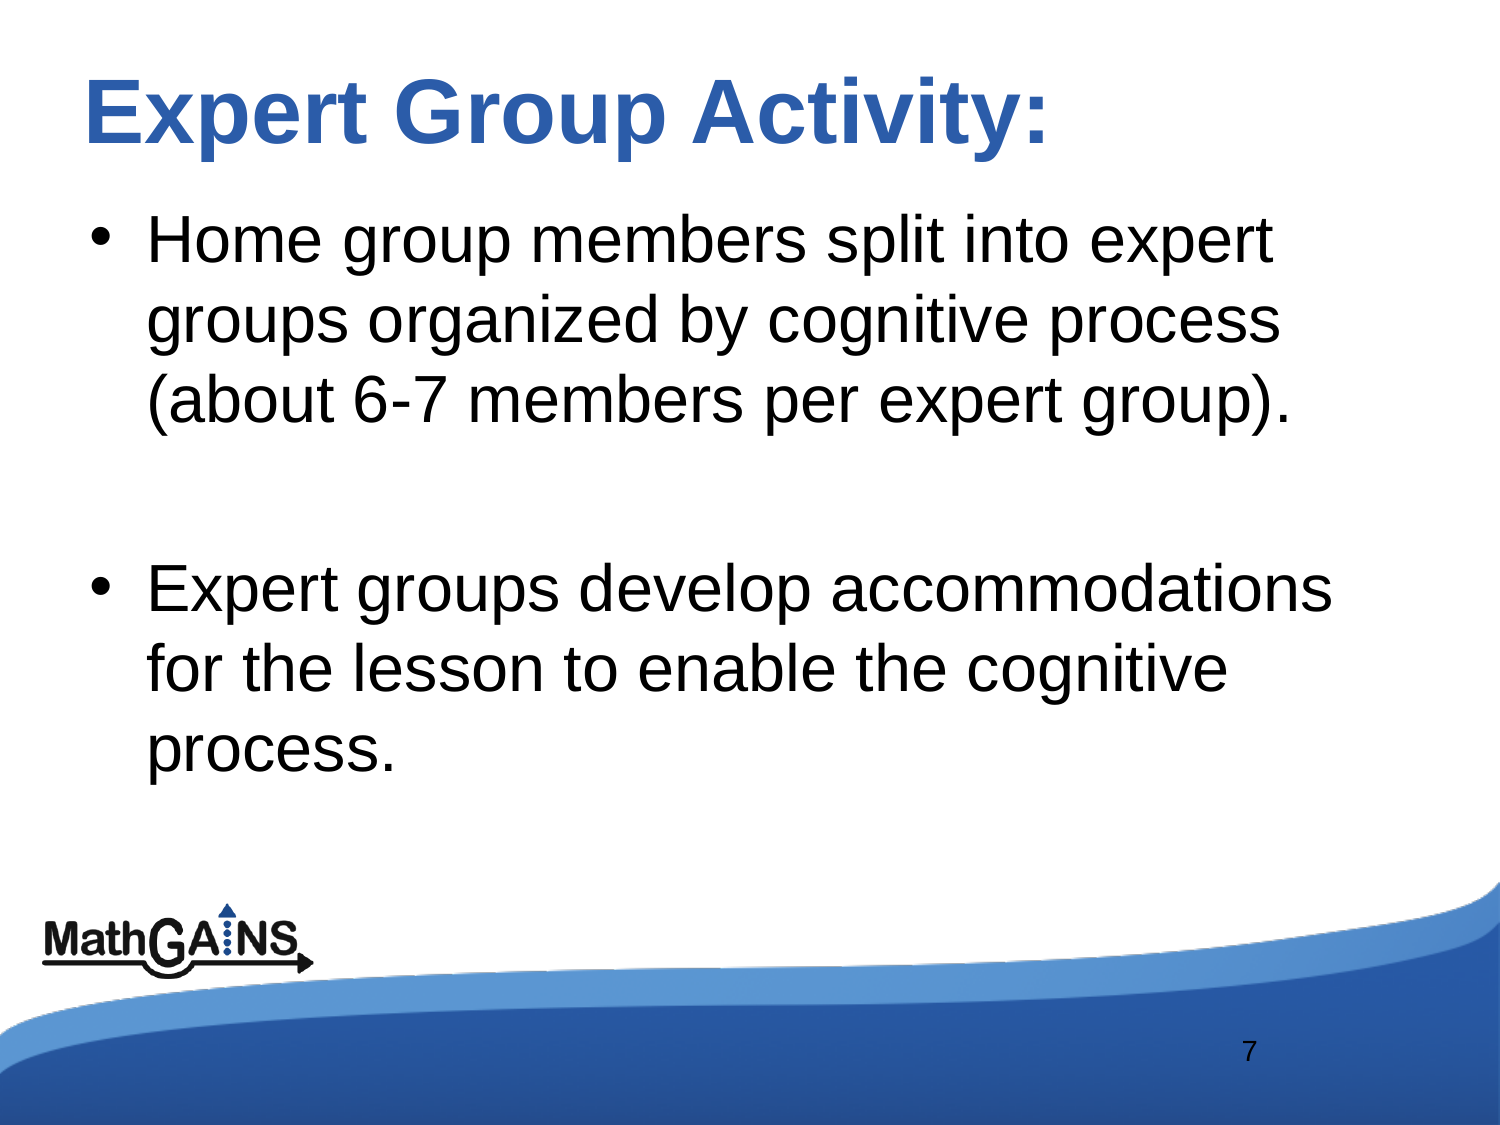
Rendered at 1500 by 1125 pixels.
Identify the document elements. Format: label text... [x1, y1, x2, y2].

title Expert Group Activity: [74, 14, 1426, 186]
picture [0, 878, 1500, 1125]
slide_number 7 [1223, 1023, 1277, 1075]
list Home group members split into expert groups organized by cognitive process (about 6-7 members per expert group). Expert groups develop accommodations for the lesson to enable the cognitive process. [74, 186, 1426, 863]
